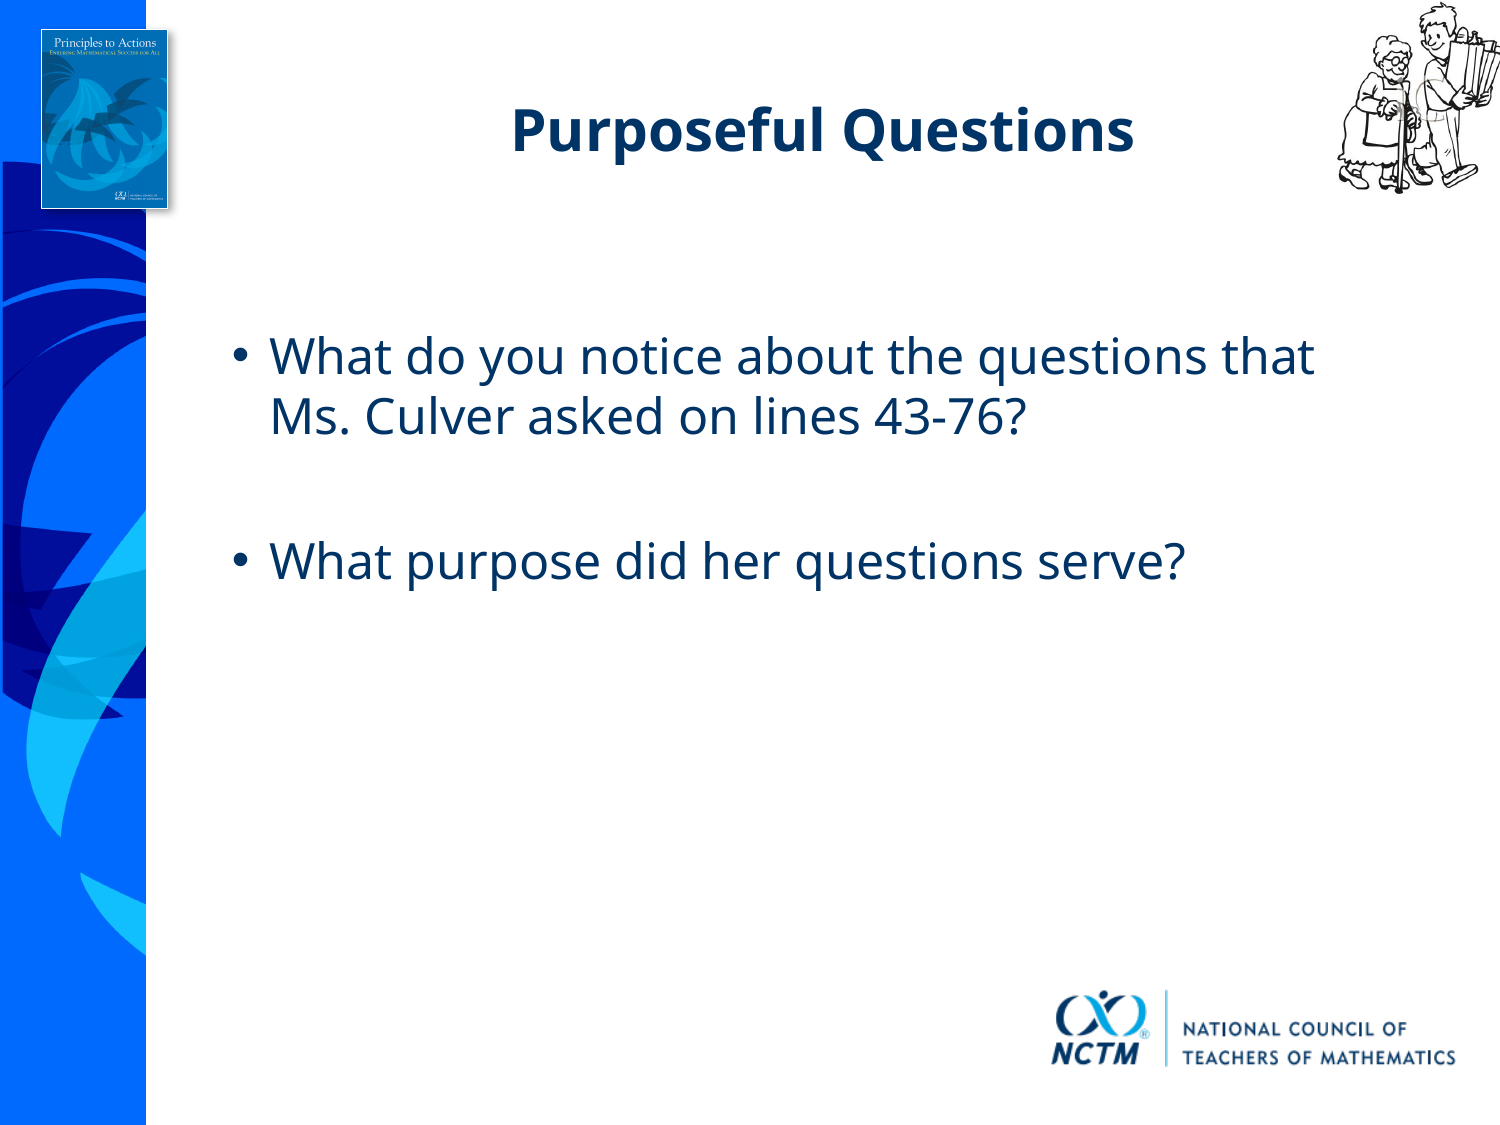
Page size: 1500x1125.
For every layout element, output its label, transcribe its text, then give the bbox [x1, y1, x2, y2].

text_box [217, 239, 1413, 928]
picture [1337, 1, 1500, 194]
picture [0, 0, 168, 1125]
picture [1034, 969, 1474, 1085]
text_box Purposeful Questions [151, 34, 1500, 222]
text_box What do you notice about the questions that Ms. Culver asked on lines 43-76? What purpose did her questions serve? [217, 317, 1343, 597]
